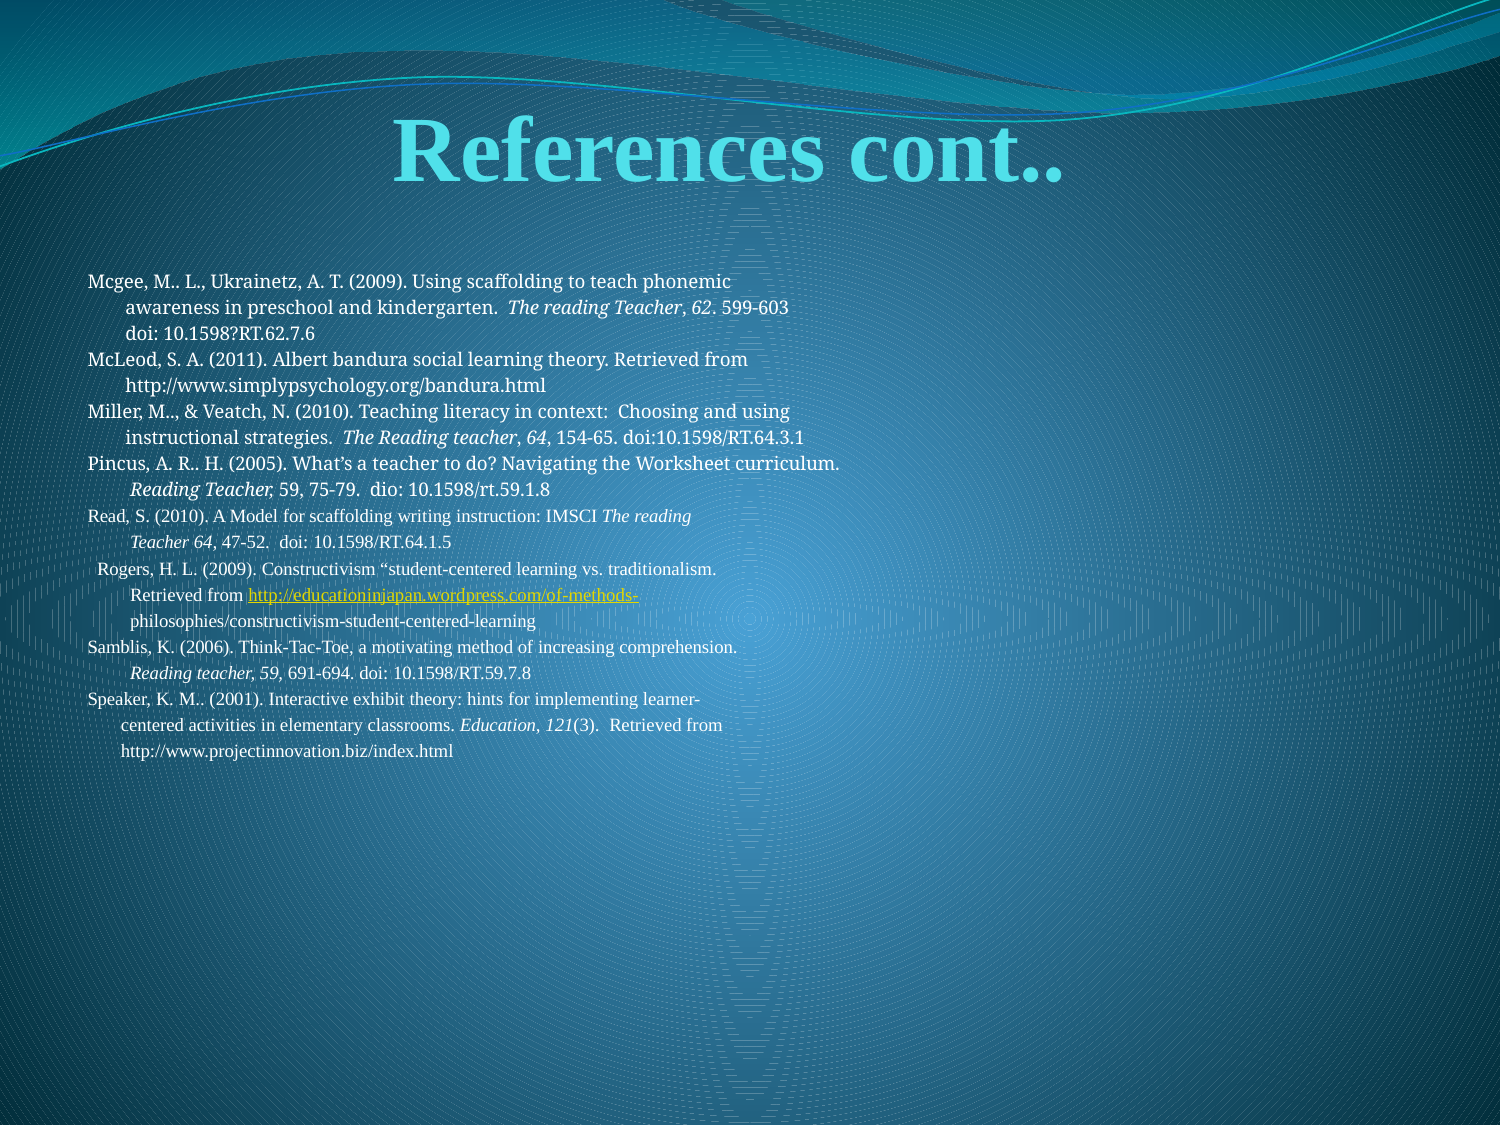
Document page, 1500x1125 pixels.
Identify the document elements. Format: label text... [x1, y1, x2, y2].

subtitle Mcgee, M.. L., Ukrainetz, A. T. (2009). Using scaffolding to teach phonemic awareness in preschool and kindergarten. The reading Teacher, 62. 599-603 doi: 10.1598?RT.62.7.6 McLeod, S. A. (2011). Albert bandura social learning theory. Retrieved from http://www.simplypsychology.org/bandura.html Miller, M.., & Veatch, N. (2010). Teaching literacy in context: Choosing and using instructional strategies. The Reading teacher, 64, 154-65. doi:10.1598/RT.64.3.1 Pincus, A. R.. H. (2005). What’s a teacher to do? Navigating the Worksheet curriculum. Reading Teacher, 59, 75-79. dio: 10.1598/rt.59.1.8 Read, S. (2010). A Model for scaffolding writing instruction: IMSCI The reading Teacher 64, 47-52. doi: 10.1598/RT.64.1.5 Rogers, H. L. (2009). Constructivism “student-centered learning vs. traditionalism. Retrieved from http://educationinjapan.wordpress.com/of-methods- philosophies/constructivism-student-centered-learning Samblis, K. (2006). Think-Tac-Toe, a motivating method of increasing comprehension. Reading teacher, 59, 691-694. doi: 10.1598/RT.59.7.8 Speaker, K. M.. (2001). Interactive exhibit theory: hints for implementing learner- centered activities in elementary classrooms. Education, 121(3). Retrieved from http://www.projectinnovation.biz/index.html [87, 262, 1376, 825]
title References cont.. [87, 87, 1376, 200]
